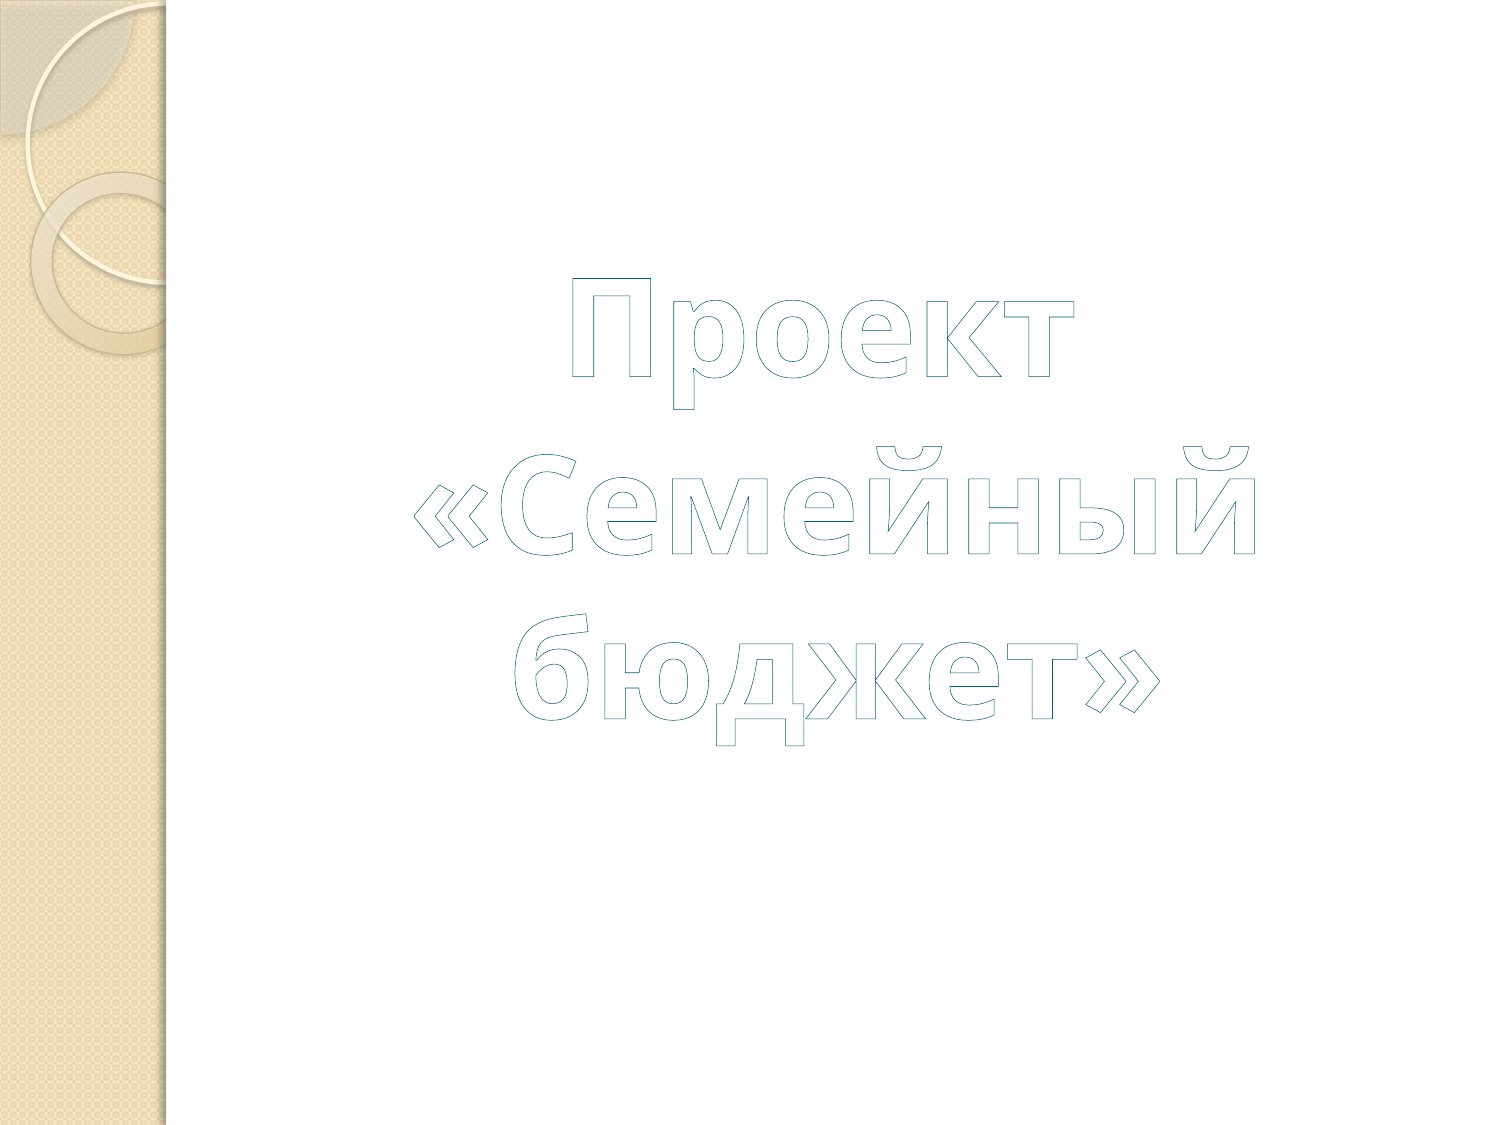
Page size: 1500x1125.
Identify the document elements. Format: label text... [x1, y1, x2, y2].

list Проект «Семейный бюджет» [194, 231, 1466, 1025]
